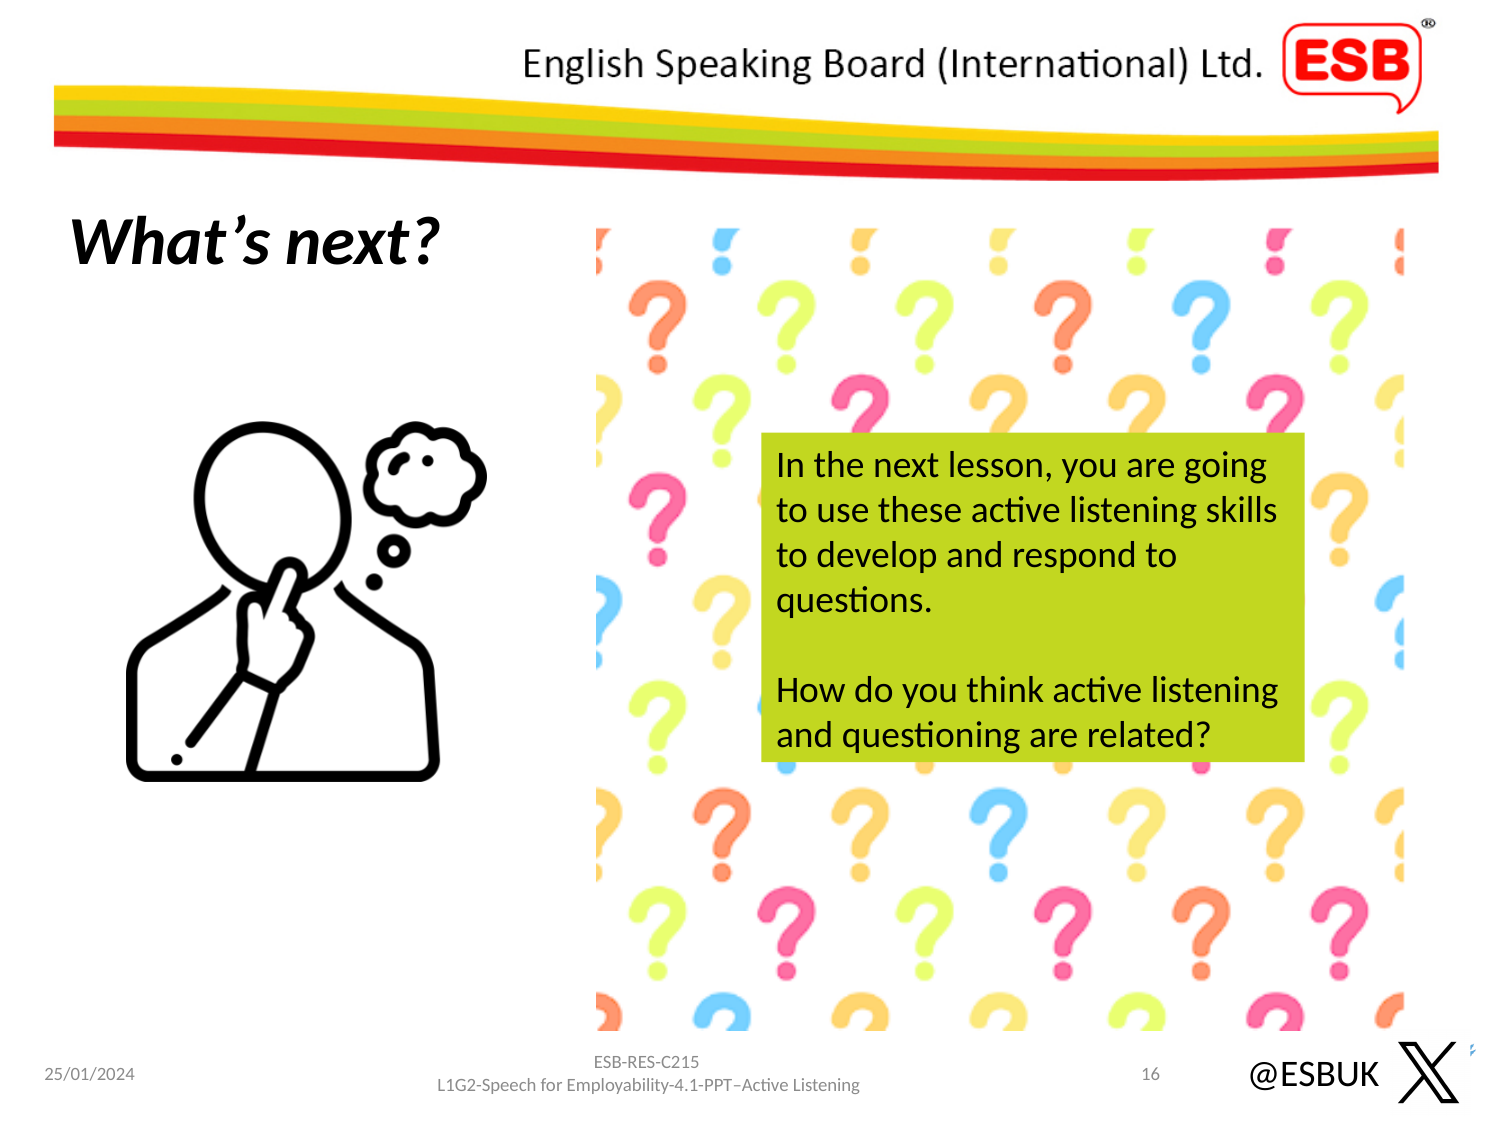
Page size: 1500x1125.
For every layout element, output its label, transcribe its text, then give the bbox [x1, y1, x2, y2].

picture [596, 220, 1476, 1116]
footer ESB-RES-C215 L1G2-Speech for Employability-4.1-PPT–Active Listening [395, 1042, 902, 1103]
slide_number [29, 1042, 367, 1103]
slide_number 16 [930, 1042, 1176, 1103]
picture [113, 369, 497, 813]
picture [0, 0, 1500, 189]
title What’s next? [53, 177, 1347, 308]
